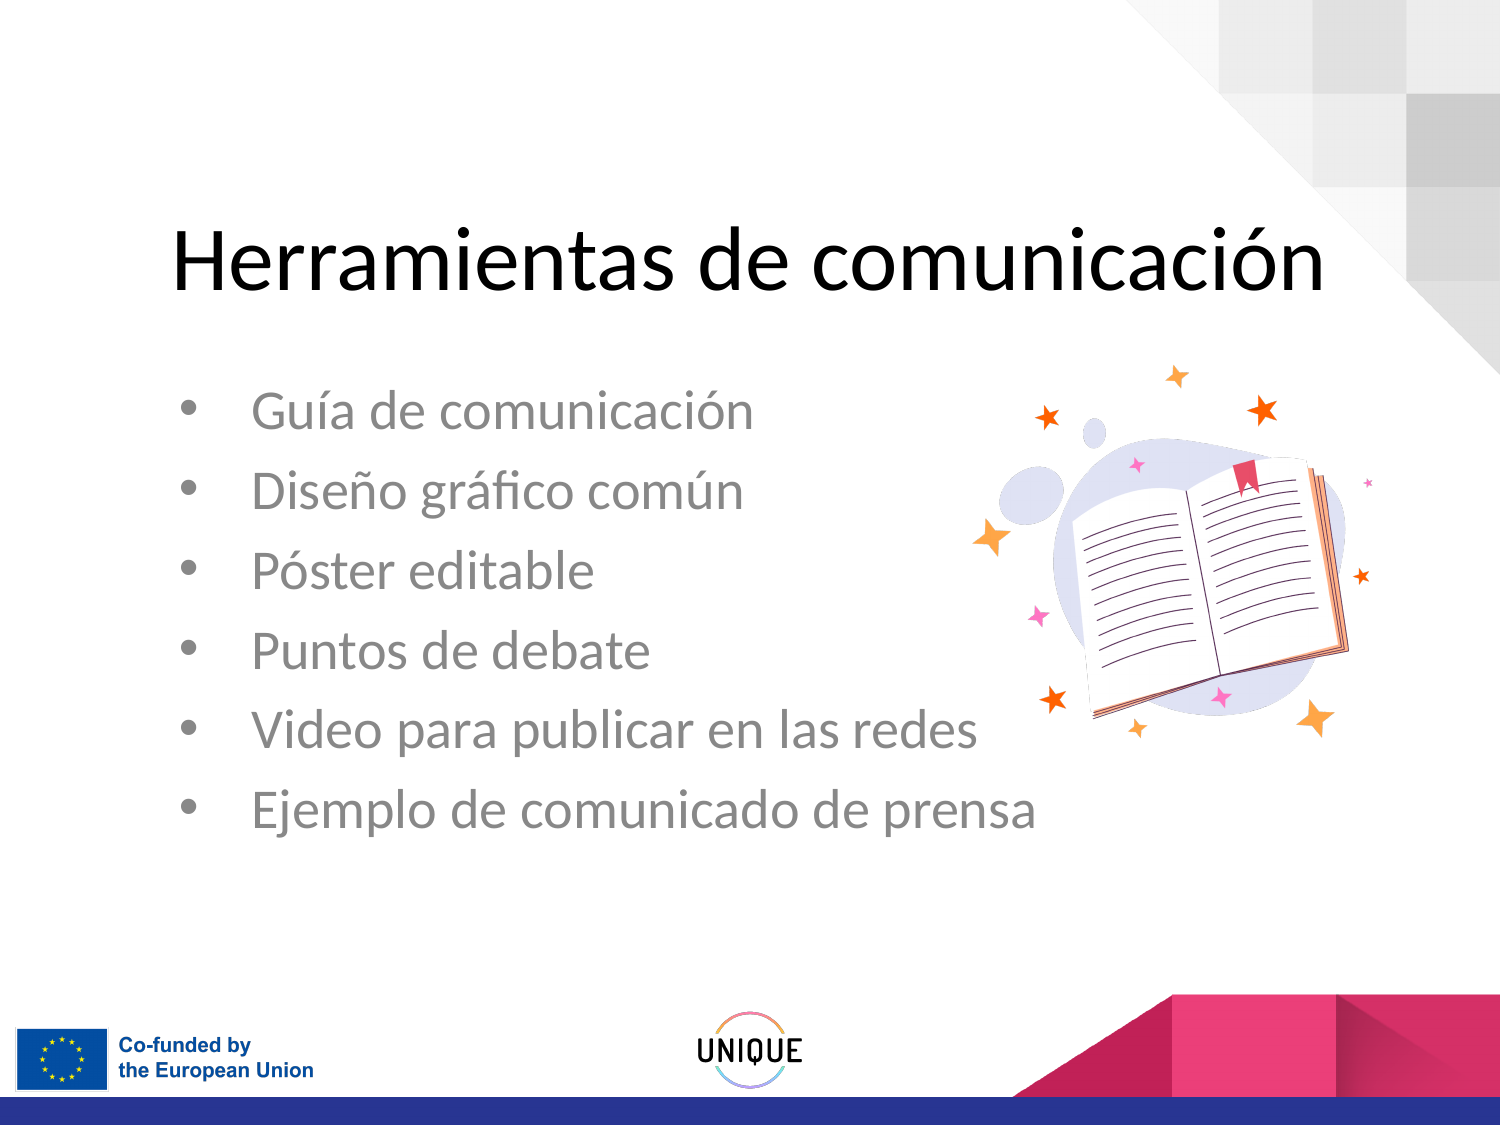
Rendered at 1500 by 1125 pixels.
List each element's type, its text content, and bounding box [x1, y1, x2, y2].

subtitle Guía de comunicación Diseño gráfico común Póster editable Puntos de debate Video para publicar en las redes Ejemplo de comunicado de prensa [161, 366, 931, 802]
picture [871, 0, 1500, 887]
picture [0, 993, 1500, 1125]
title Herramientas de comunicación [112, 132, 1388, 375]
